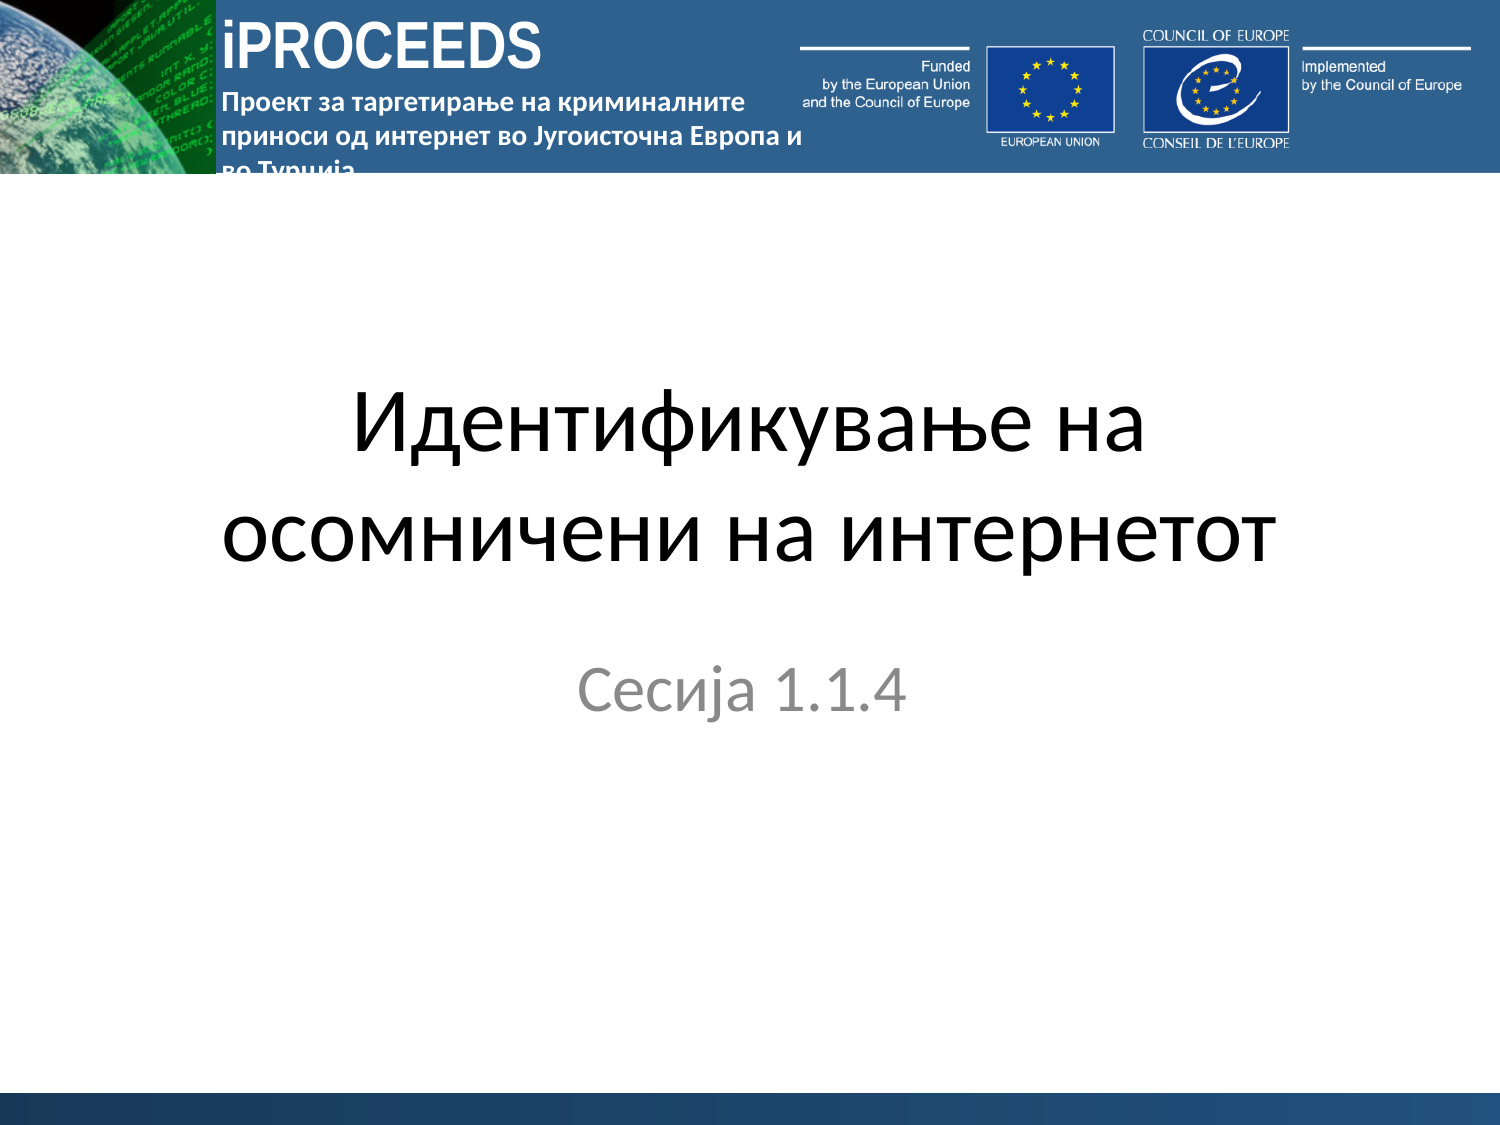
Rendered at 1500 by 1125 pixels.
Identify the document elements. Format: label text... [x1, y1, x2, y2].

subtitle Сесија 1.1.4 [225, 637, 1275, 925]
text_box [0, 1092, 1500, 1125]
text_box iPROCEEDS Проект за таргетирање на криминалните приноси од интернет во Југоисточна Европа и во Турција [206, 0, 833, 234]
picture [799, 30, 1471, 148]
picture [0, 0, 216, 174]
title Идентификување на осомничени на интернетот [112, 349, 1388, 591]
text_box [833, 0, 1500, 175]
